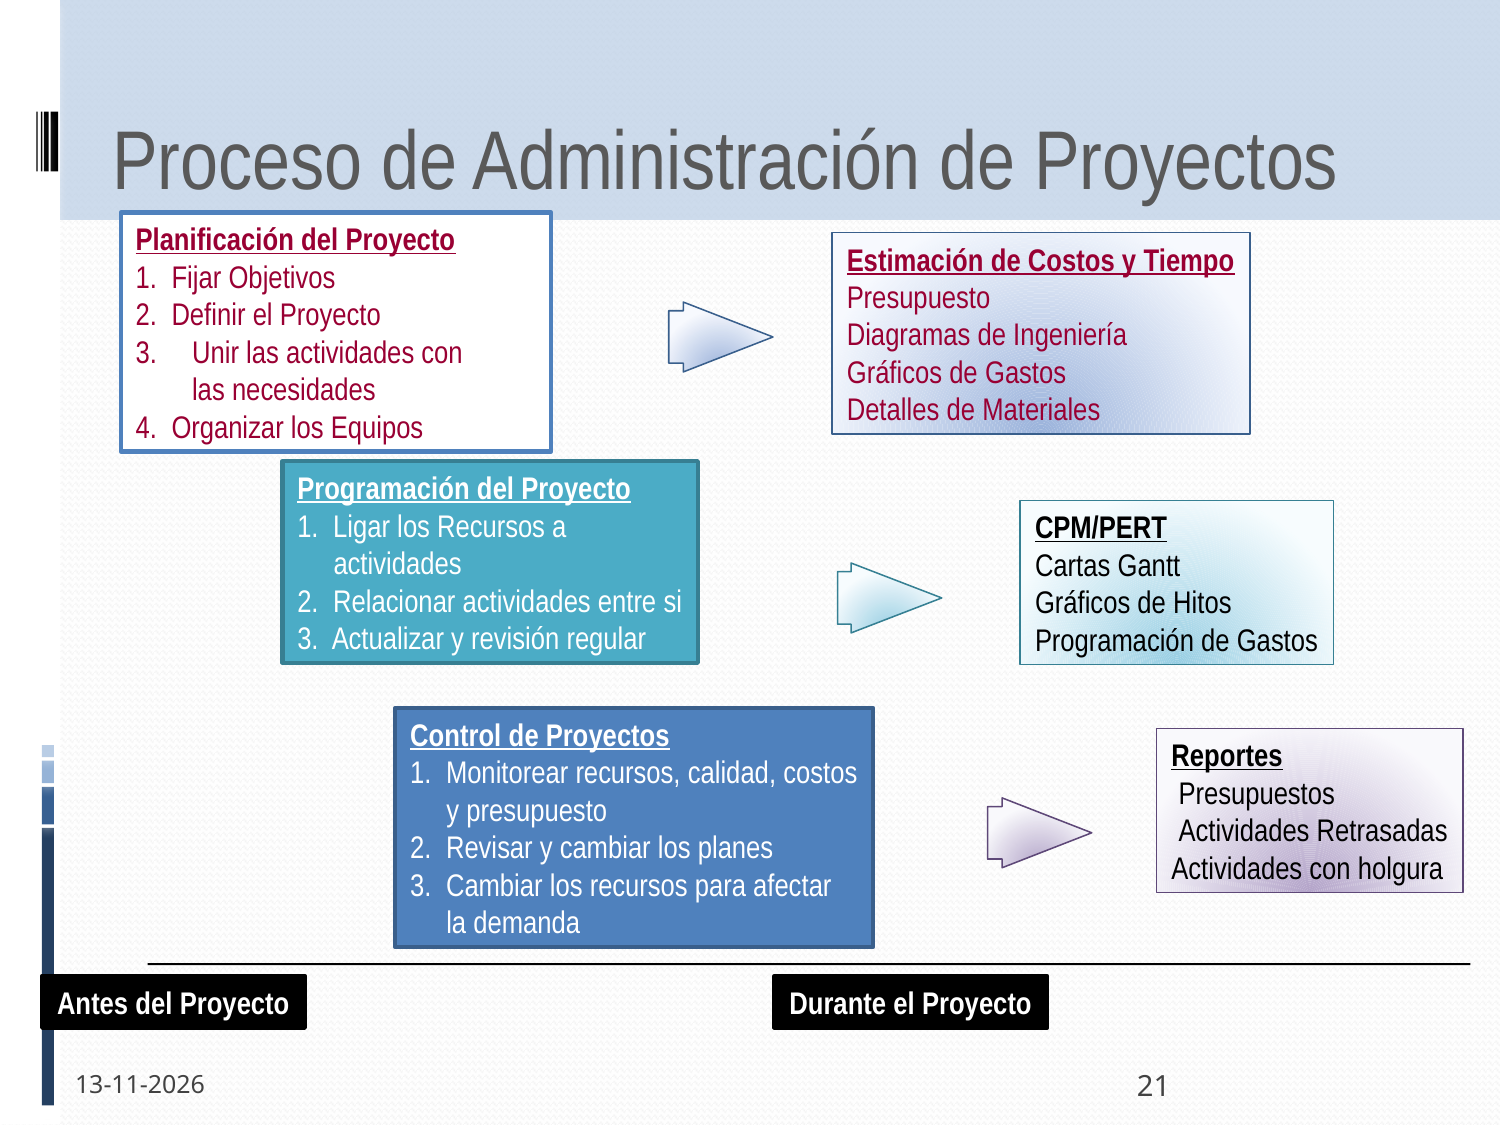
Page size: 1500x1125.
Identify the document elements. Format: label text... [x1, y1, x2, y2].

text_box Control de Proyectos 1. Monitorear recursos, calidad, costos y presupuesto 2. Revisar y cambiar los planes 3. Cambiar los recursos para afectar la demanda [393, 706, 875, 949]
text_box Durante el Proyecto [772, 974, 1049, 1030]
text_box [667, 301, 774, 373]
text_box [986, 797, 1093, 869]
text_box [836, 562, 943, 634]
text_box Planificación del Proyecto 1. Fijar Objetivos 2. Definir el Proyecto Unir las actividades con las necesidades 4. Organizar los Equipos [119, 210, 553, 454]
text_box Antes del Proyecto [40, 974, 307, 1030]
slide_number 21 [1045, 1046, 1171, 1107]
text_box CPM/PERT Cartas Gantt Gráficos de Hitos Programación de Gastos [1019, 500, 1334, 665]
title Proceso de Administración de Proyectos [111, 18, 1436, 207]
text_box Estimación de Costos y Tiempo Presupuesto Diagramas de Ingeniería Gráficos de Gastos Detalles de Materiales [831, 232, 1251, 435]
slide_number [75, 1042, 243, 1103]
text_box Programación del Proyecto 1. Ligar los Recursos a actividades 2. Relacionar actividades entre si 3. Actualizar y revisión regular [280, 459, 700, 665]
text_box Reportes Presupuestos Actividades Retrasadas Actividades con holgura [1156, 728, 1464, 893]
